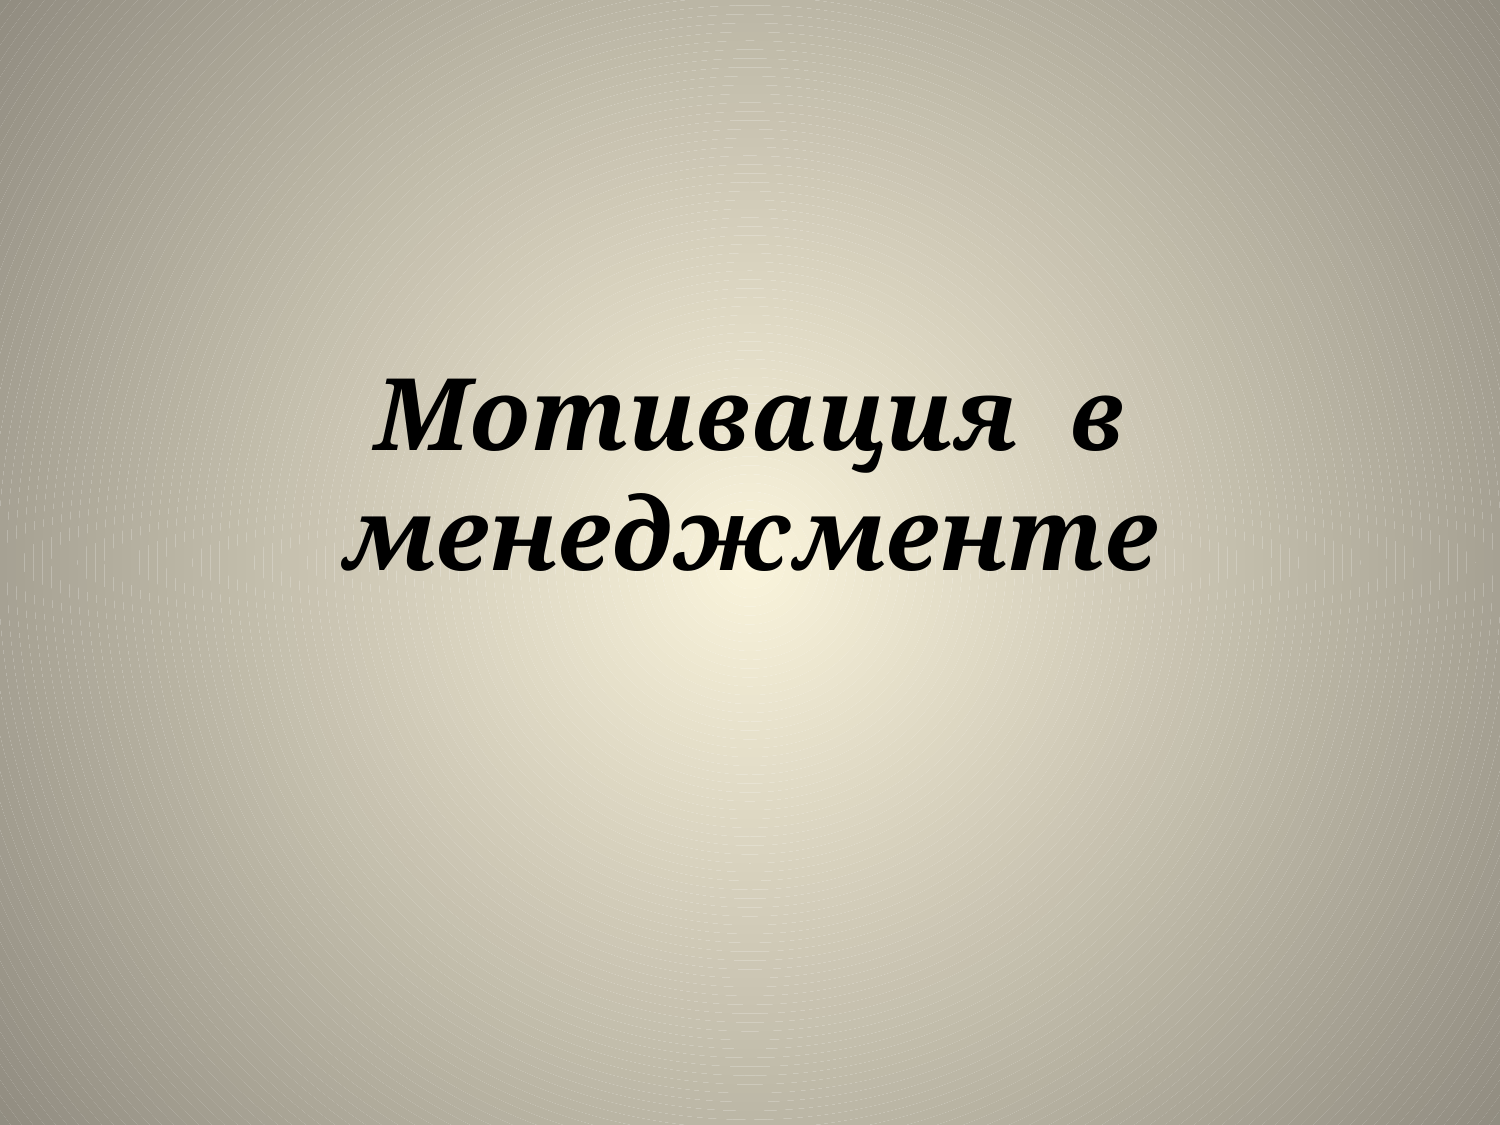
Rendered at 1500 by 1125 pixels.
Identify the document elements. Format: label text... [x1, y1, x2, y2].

title Мотивация в менеджменте [112, 349, 1388, 591]
